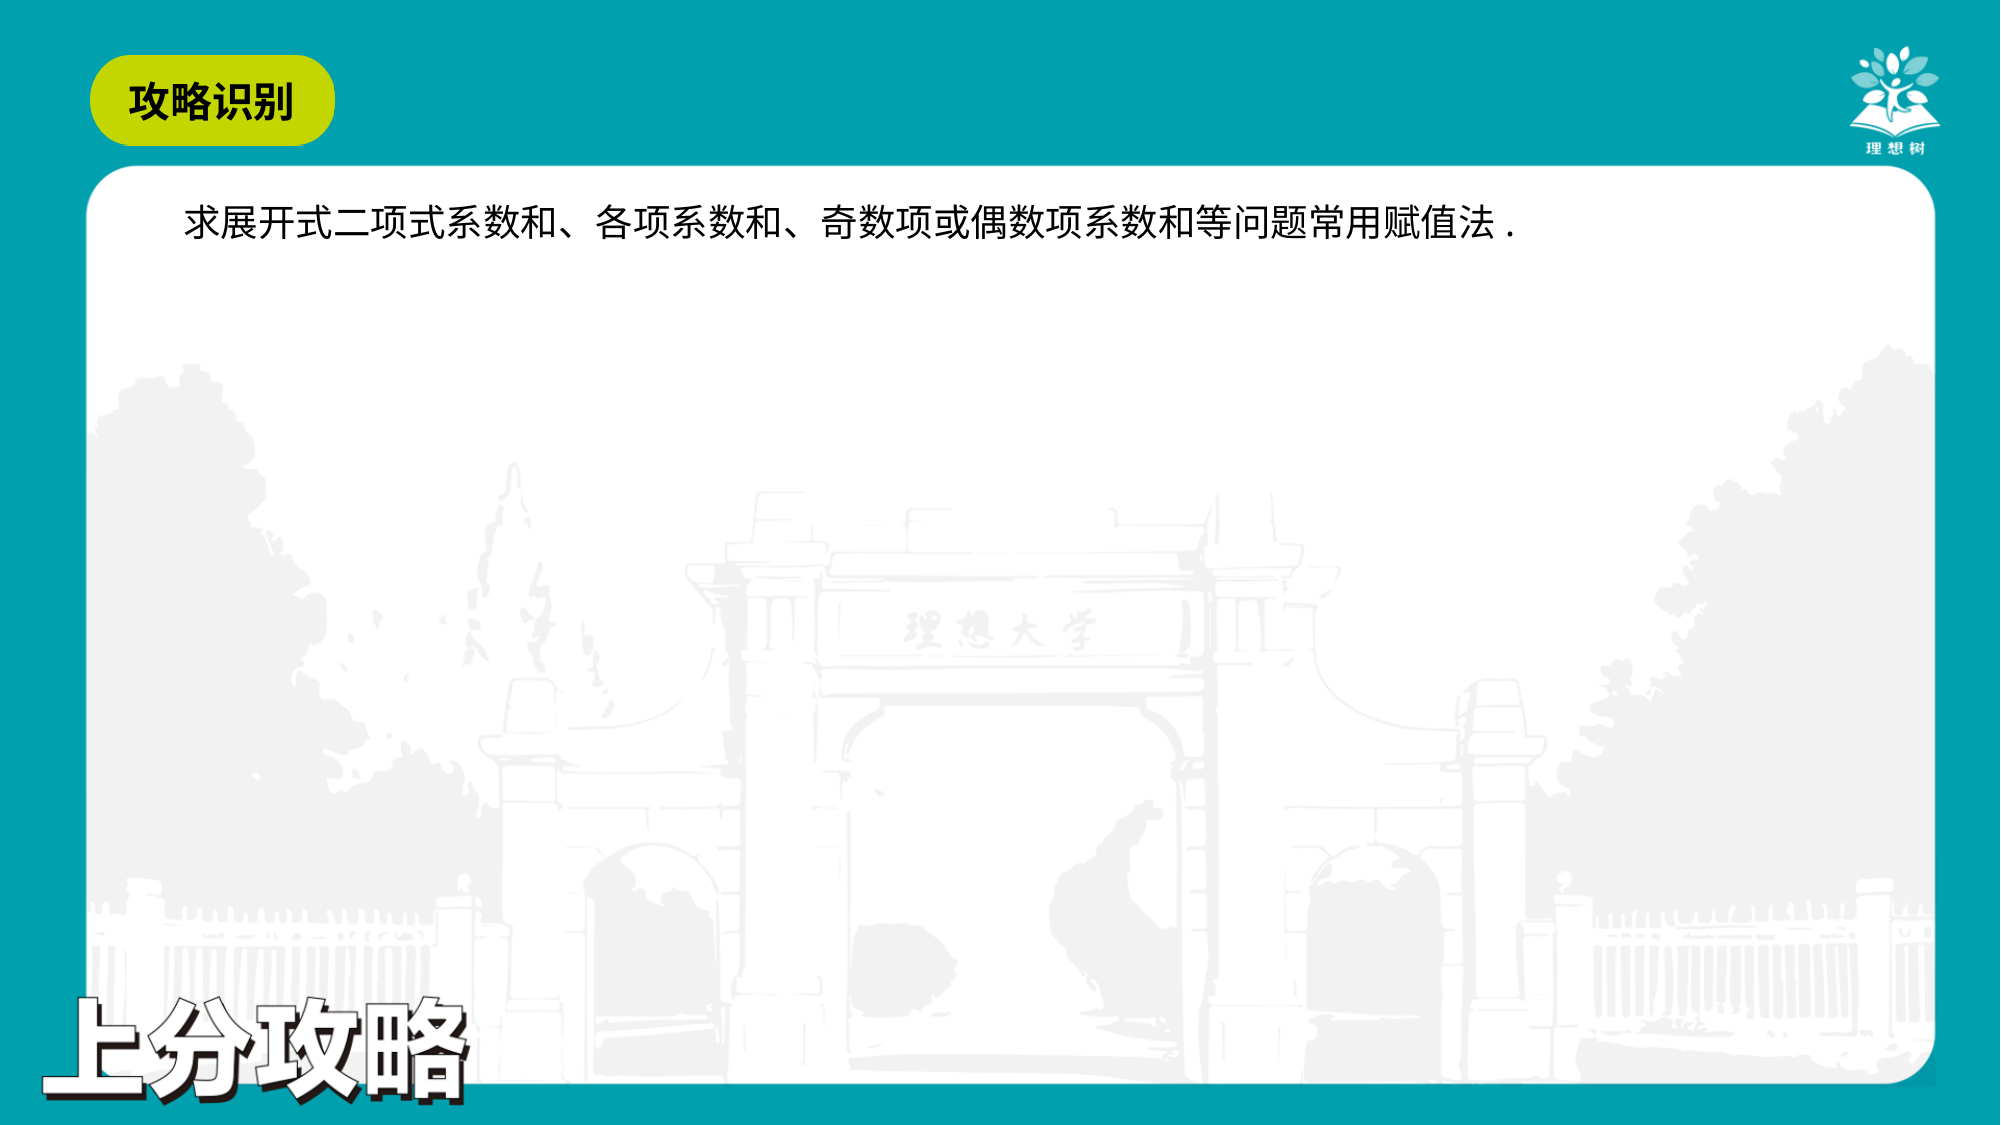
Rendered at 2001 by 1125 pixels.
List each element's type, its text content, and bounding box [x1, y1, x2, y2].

picture [0, 0, 2000, 1125]
text_box 求展开式二项式系数和、各项系数和、奇数项或偶数项系数和等问题常用赋值法. [136, 176, 1865, 237]
